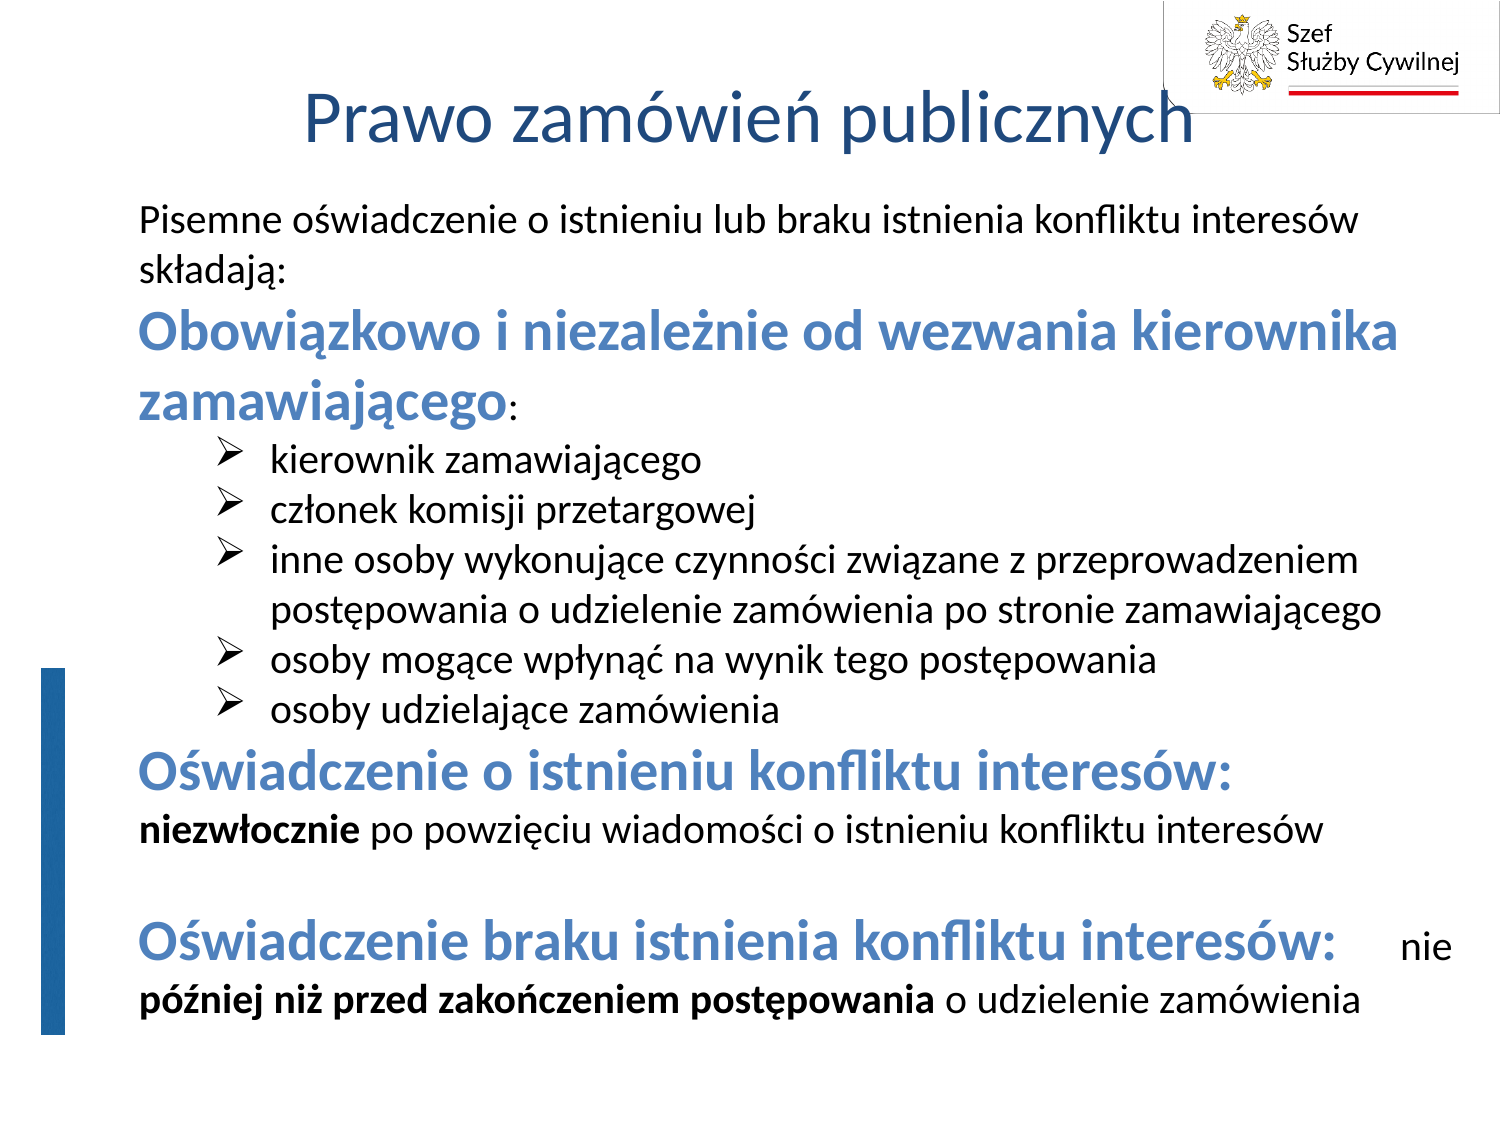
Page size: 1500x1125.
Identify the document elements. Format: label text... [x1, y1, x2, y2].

title Prawo zamówień publicznych [100, 60, 1400, 185]
picture [41, 668, 65, 1035]
text_box Pisemne oświadczenie o istnieniu lub braku istnienia konfliktu interesów składają: Obowiązkowo i niezależnie od wezwania kierownika zamawiającego: kierownik zamawiającego członek komisji przetargowej inne osoby wykonujące czynności związane z przeprowadzeniem postępowania o udzielenie zamówienia po stronie zamawiającego osoby mogące wpłynąć na wynik tego postępowania osoby udzielające zamówienia Oświadczenie o istnieniu konfliktu interesów: niezwłocznie po powzięciu wiadomości o istnieniu konfliktu interesów Oświadczenie braku istnienia konfliktu interesów: nie później niż przed zakończeniem postępowania o udzielenie zamówienia [123, 184, 1471, 1030]
picture [1163, 0, 1500, 114]
